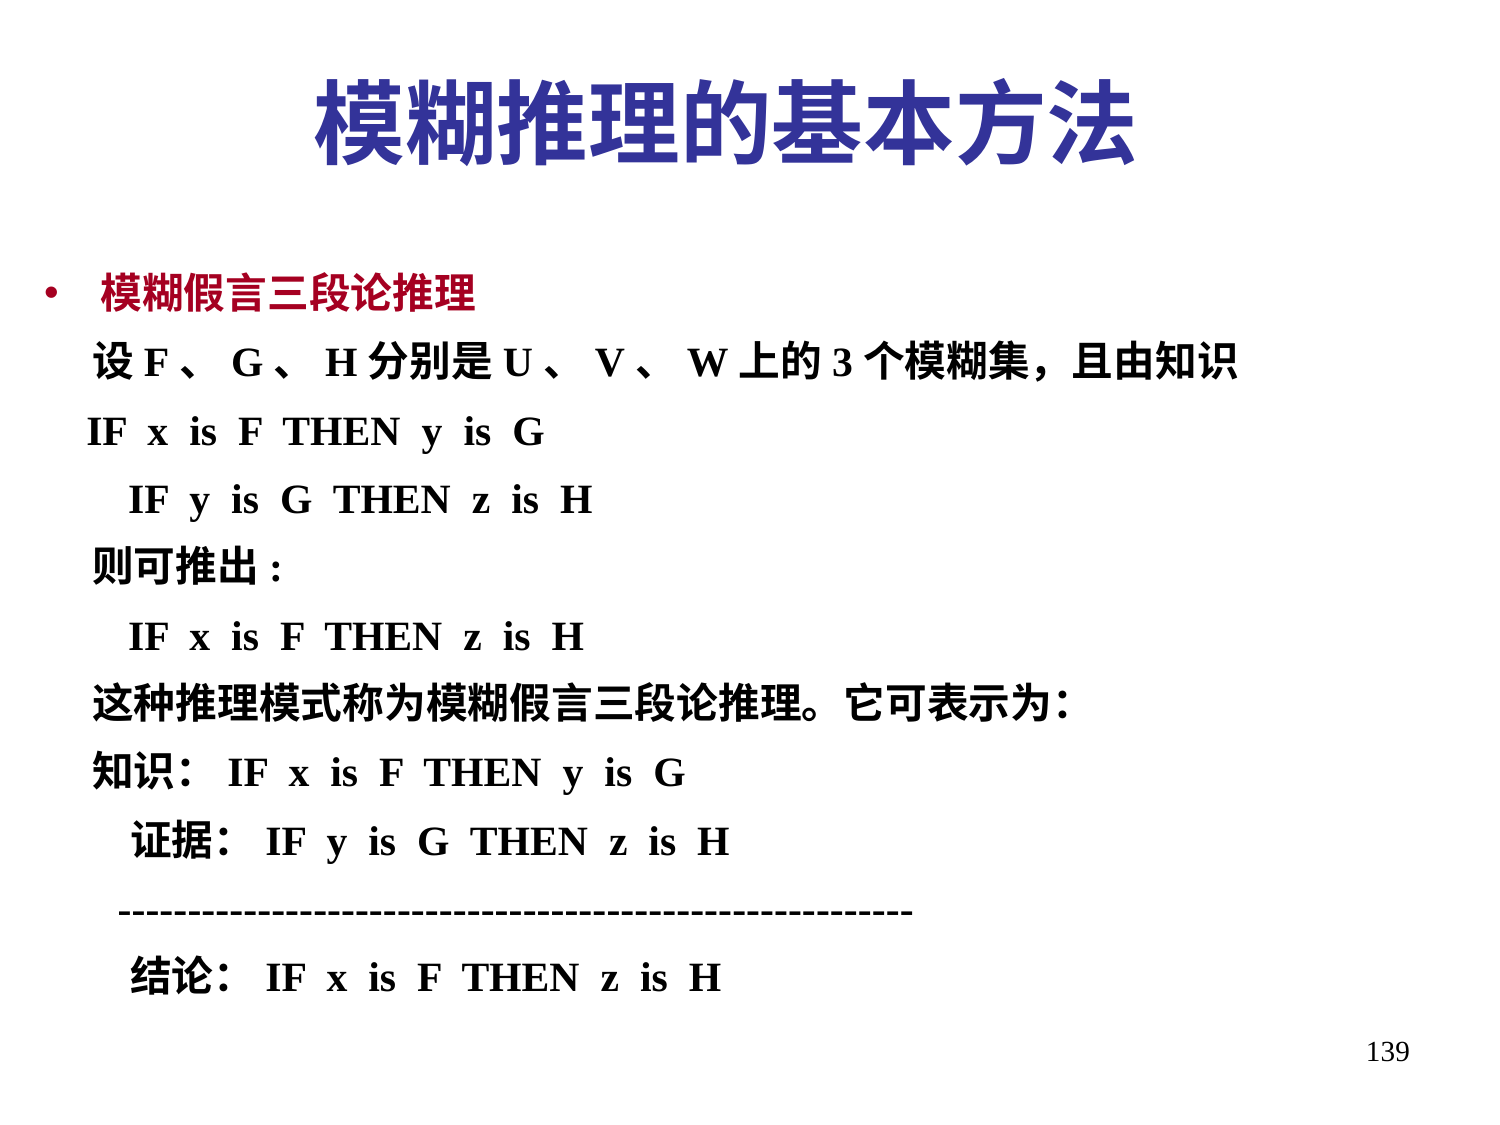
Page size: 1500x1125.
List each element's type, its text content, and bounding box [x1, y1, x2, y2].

text_box 模糊推理的基本方法 [283, 58, 1170, 183]
slide_number 139 [1074, 1024, 1425, 1103]
text_box 模糊假言三段论推理 设F、G、H分别是U、V、W上的3个模糊集，且由知识 IF x is F THEN y is G IF y is G THEN z is H 则可推出: IF x is F THEN z is H 这种推理模式称为模糊假言三段论推理。它可表示为： 知识：IF x is F THEN y is G 证据：IF y is G THEN z is H --------------------------------------------------------- 结论：IF x is F THEN z is H [29, 249, 1459, 1008]
